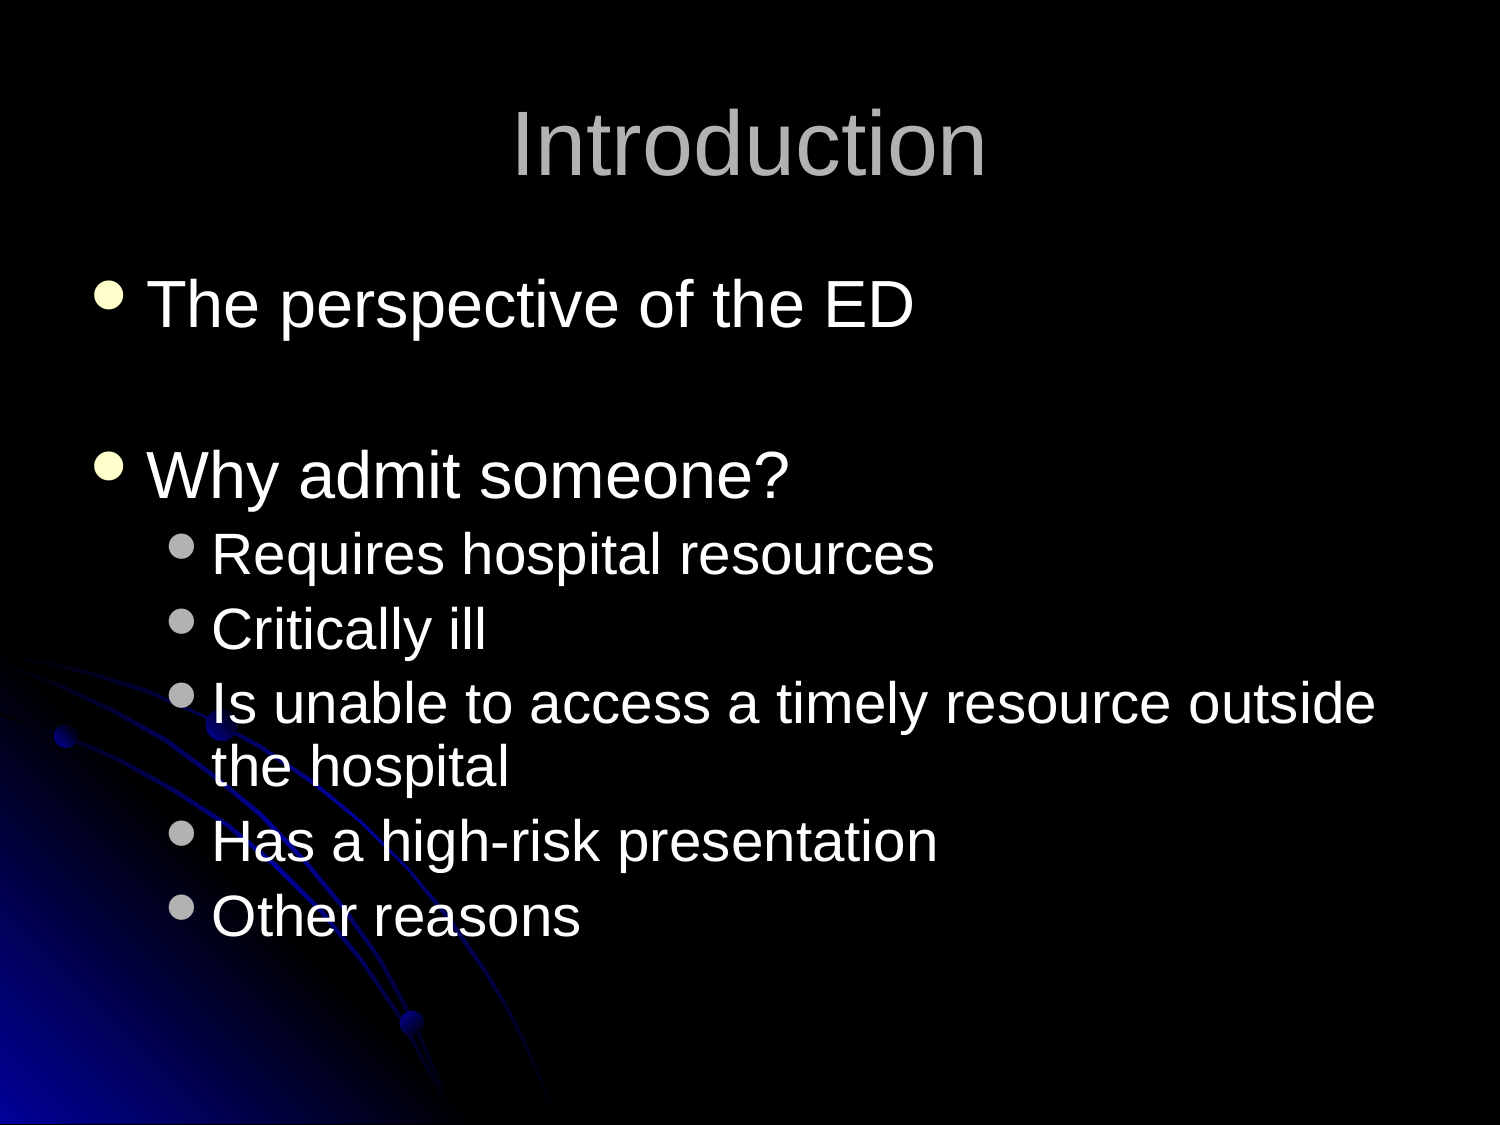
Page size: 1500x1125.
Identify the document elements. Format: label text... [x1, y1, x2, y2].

list The perspective of the ED Why admit someone? Requires hospital resources Critically ill Is unable to access a timely resource outside the hospital Has a high-risk presentation Other reasons [74, 262, 1426, 1006]
title Introduction [74, 45, 1426, 233]
